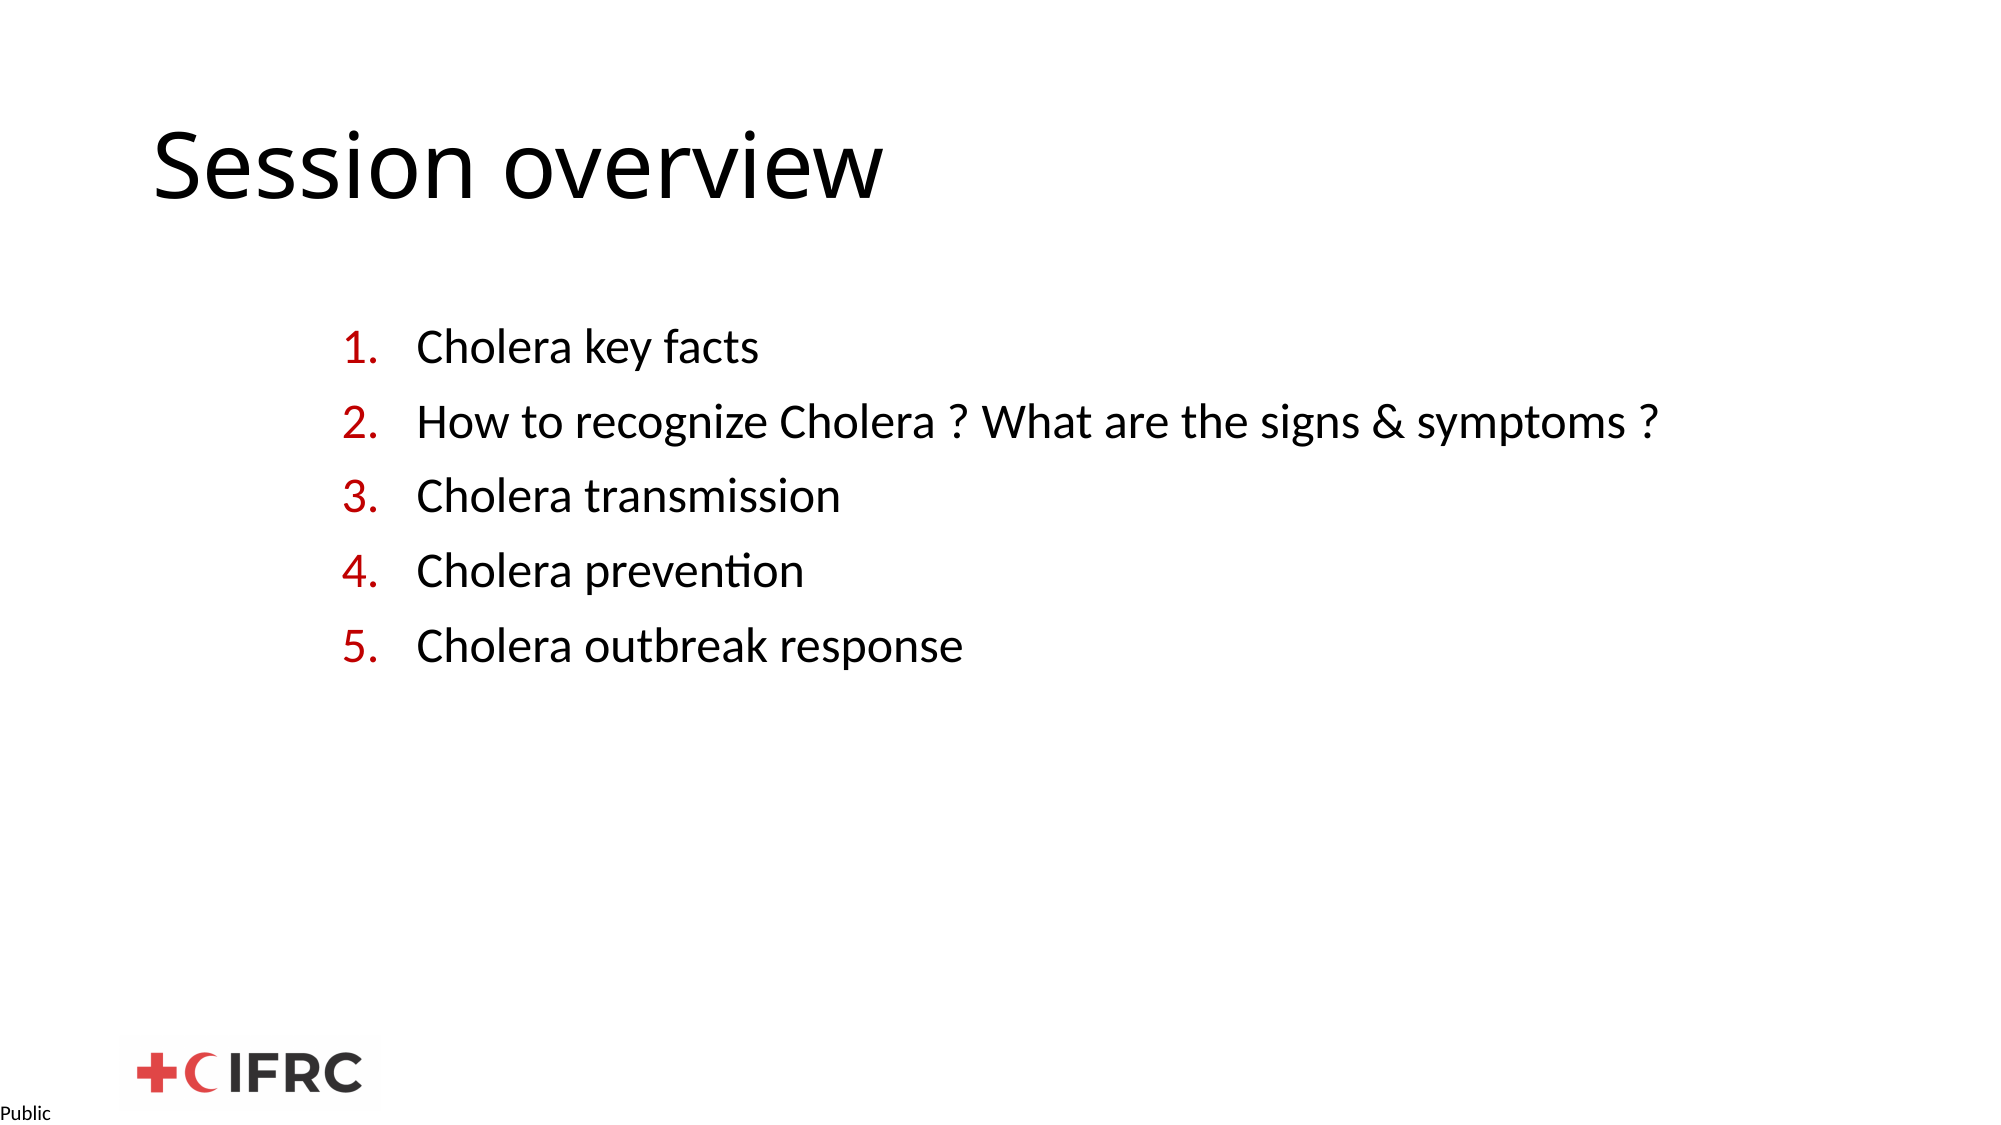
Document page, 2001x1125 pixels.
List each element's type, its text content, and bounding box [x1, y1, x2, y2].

picture [119, 1035, 381, 1111]
list Cholera key facts How to recognize Cholera ? What are the signs & symptoms ? Cholera transmission Cholera prevention Cholera outbreak response [326, 231, 1677, 747]
title Session overview [137, 59, 1863, 278]
